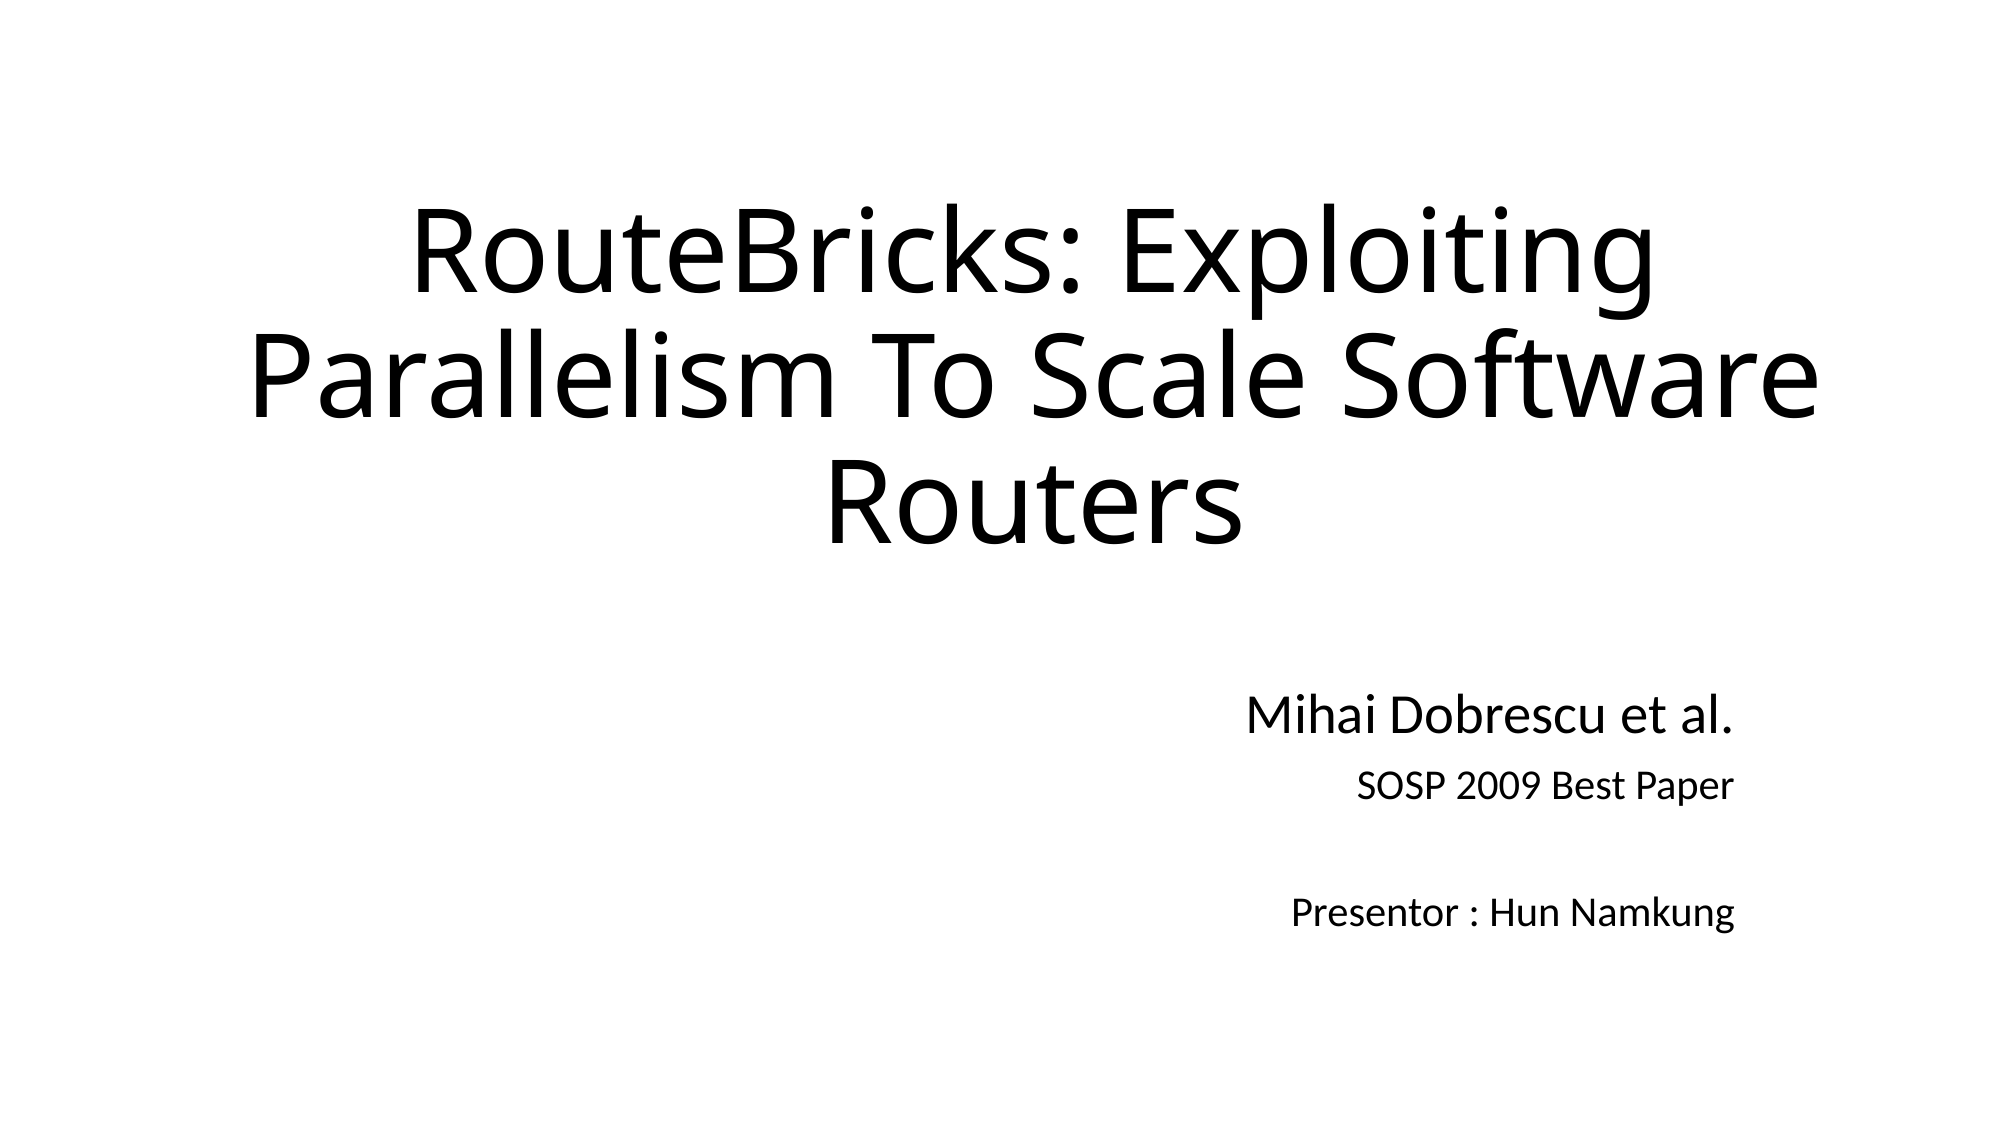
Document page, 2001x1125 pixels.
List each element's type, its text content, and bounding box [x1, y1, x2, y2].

title RouteBricks: Exploiting Parallelism To Scale Software Routers [207, 184, 1861, 576]
subtitle Mihai Dobrescu et al. SOSP 2009 Best Paper Presentor : Hun Namkung [249, 590, 1750, 946]
